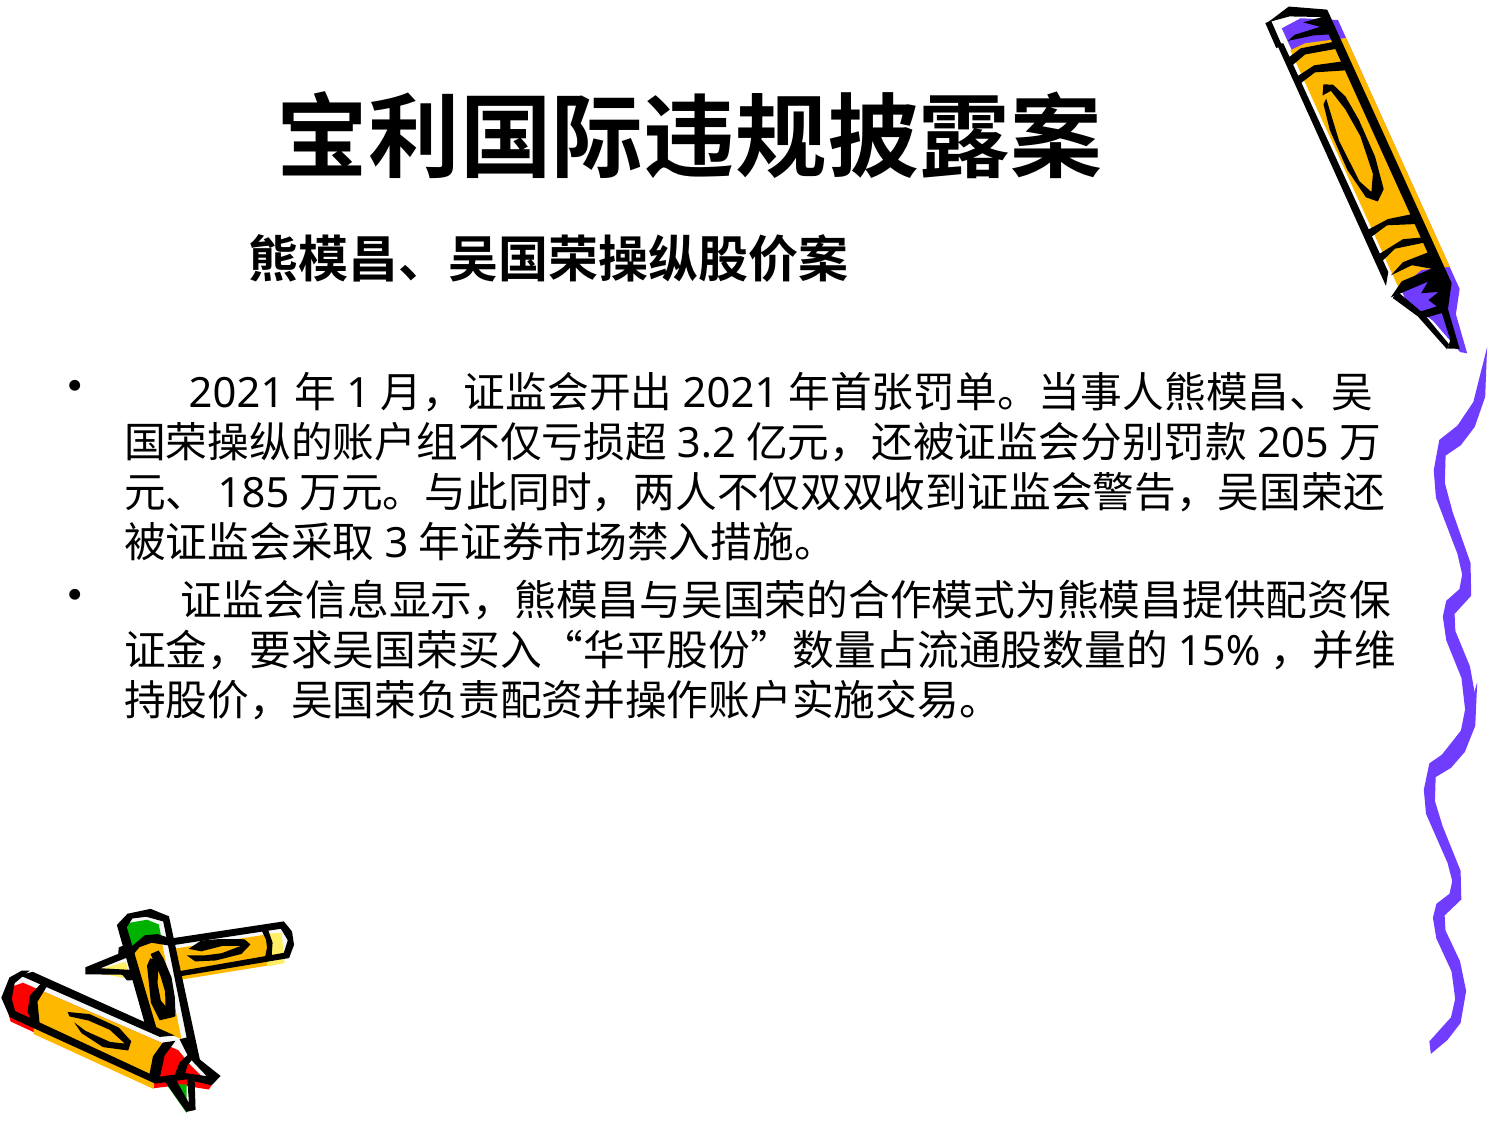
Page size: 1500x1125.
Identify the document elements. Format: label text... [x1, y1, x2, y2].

title 宝利国际违规披露案 [112, 24, 1240, 197]
list 熊模昌、吴国荣操纵股价案 2021年1月，证监会开出2021年首张罚单。当事人熊模昌、吴国荣操纵的账户组不仅亏损超3.2亿元，还被证监会分别罚款205万元、185万元。与此同时，两人不仅双双收到证监会警告，吴国荣还被证监会采取3年证券市场禁入措施。 证监会信息显示，熊模昌与吴国荣的合作模式为熊模昌提供配资保证金，要求吴国荣买入“华平股份”数量占流通股数量的15%，并维持股价，吴国荣负责配资并操作账户实施交易。 [52, 219, 1412, 1059]
